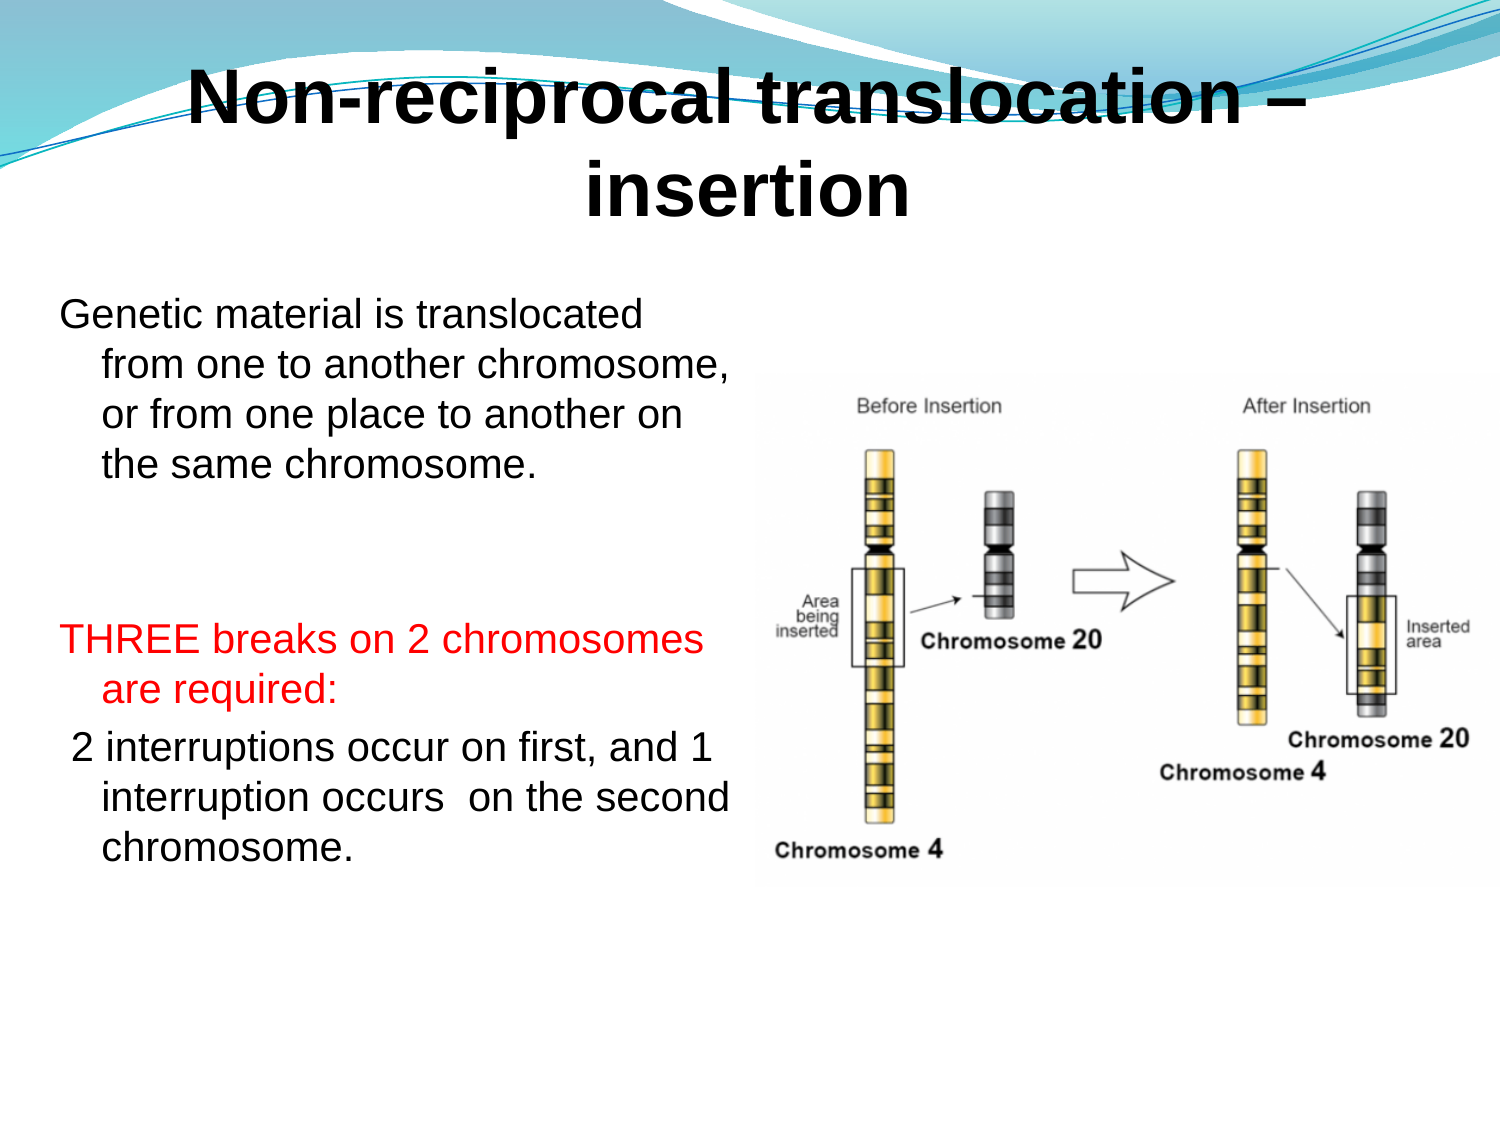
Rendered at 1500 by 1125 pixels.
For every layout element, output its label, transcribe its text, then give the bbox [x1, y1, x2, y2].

title Non-reciprocal translocation – insertion [75, 45, 1425, 233]
picture [755, 373, 1500, 887]
subtitle Genetic material is translocated from one to another chromosome, or from one place to another on the same chromosome. THREE breaks on 2 chromosomes are required: 2 interruptions occur on first, and 1 interruption occurs on the second chromosome. [41, 278, 745, 1021]
